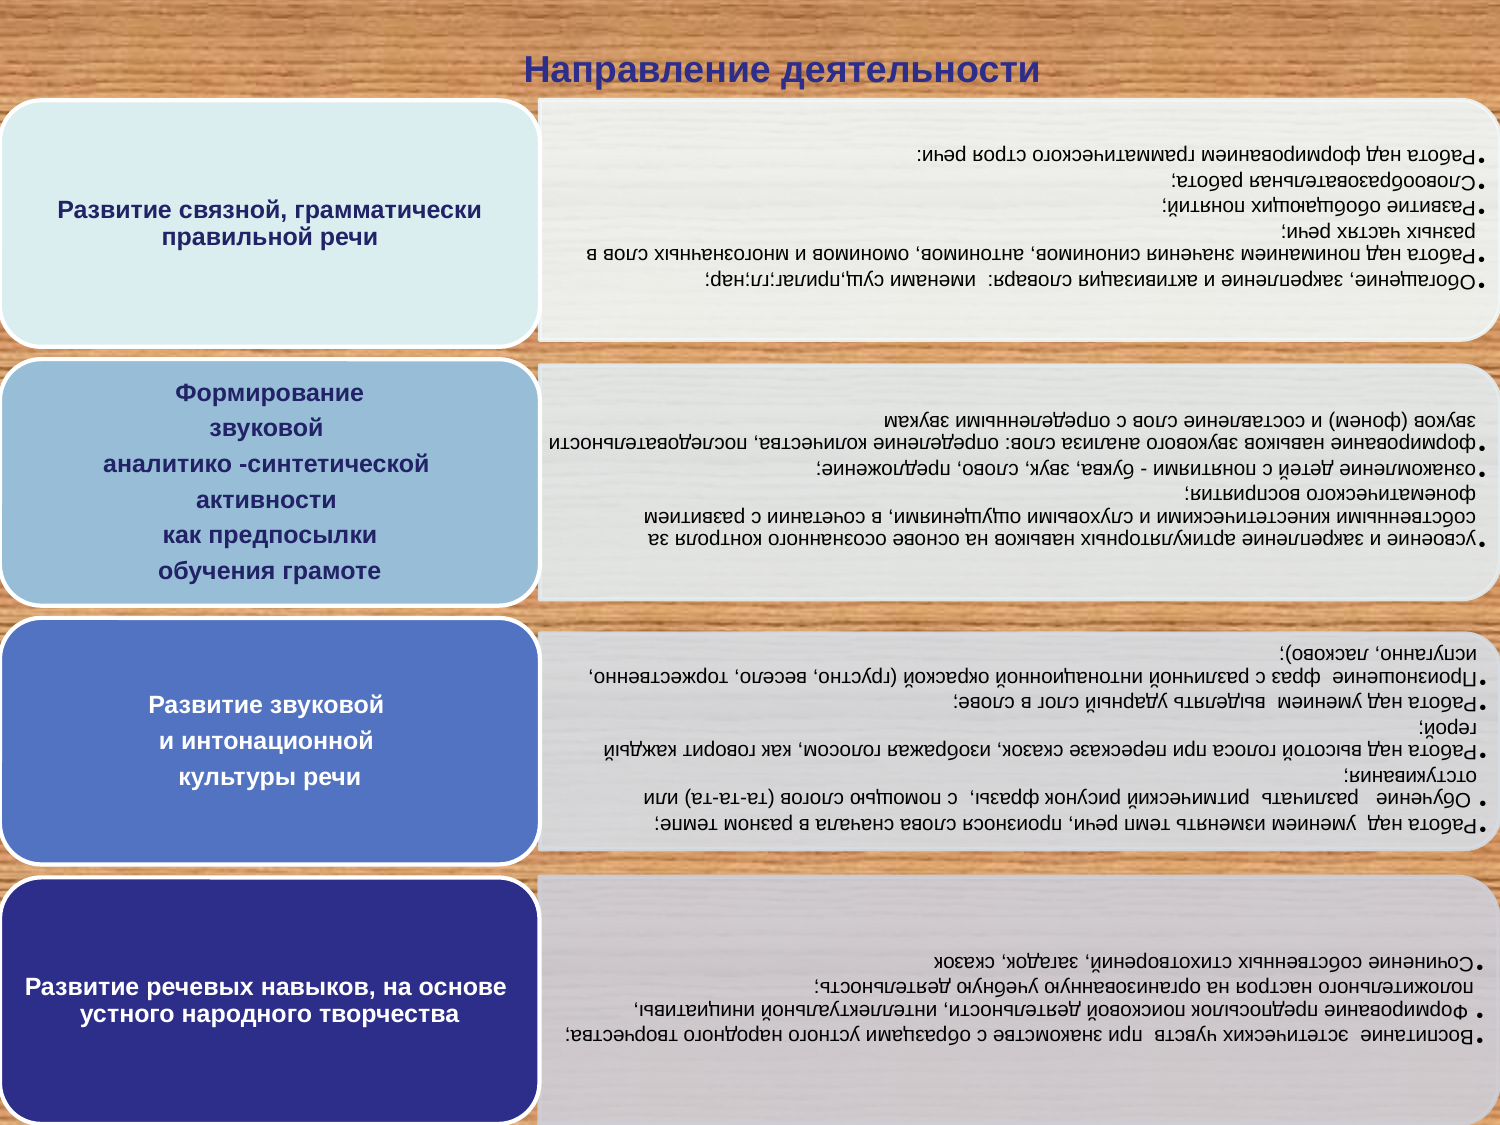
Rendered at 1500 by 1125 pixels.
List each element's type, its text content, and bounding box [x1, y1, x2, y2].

text_box Направление деятельности [74, 37, 1500, 98]
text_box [0, 99, 1500, 1125]
picture [0, 0, 1500, 99]
